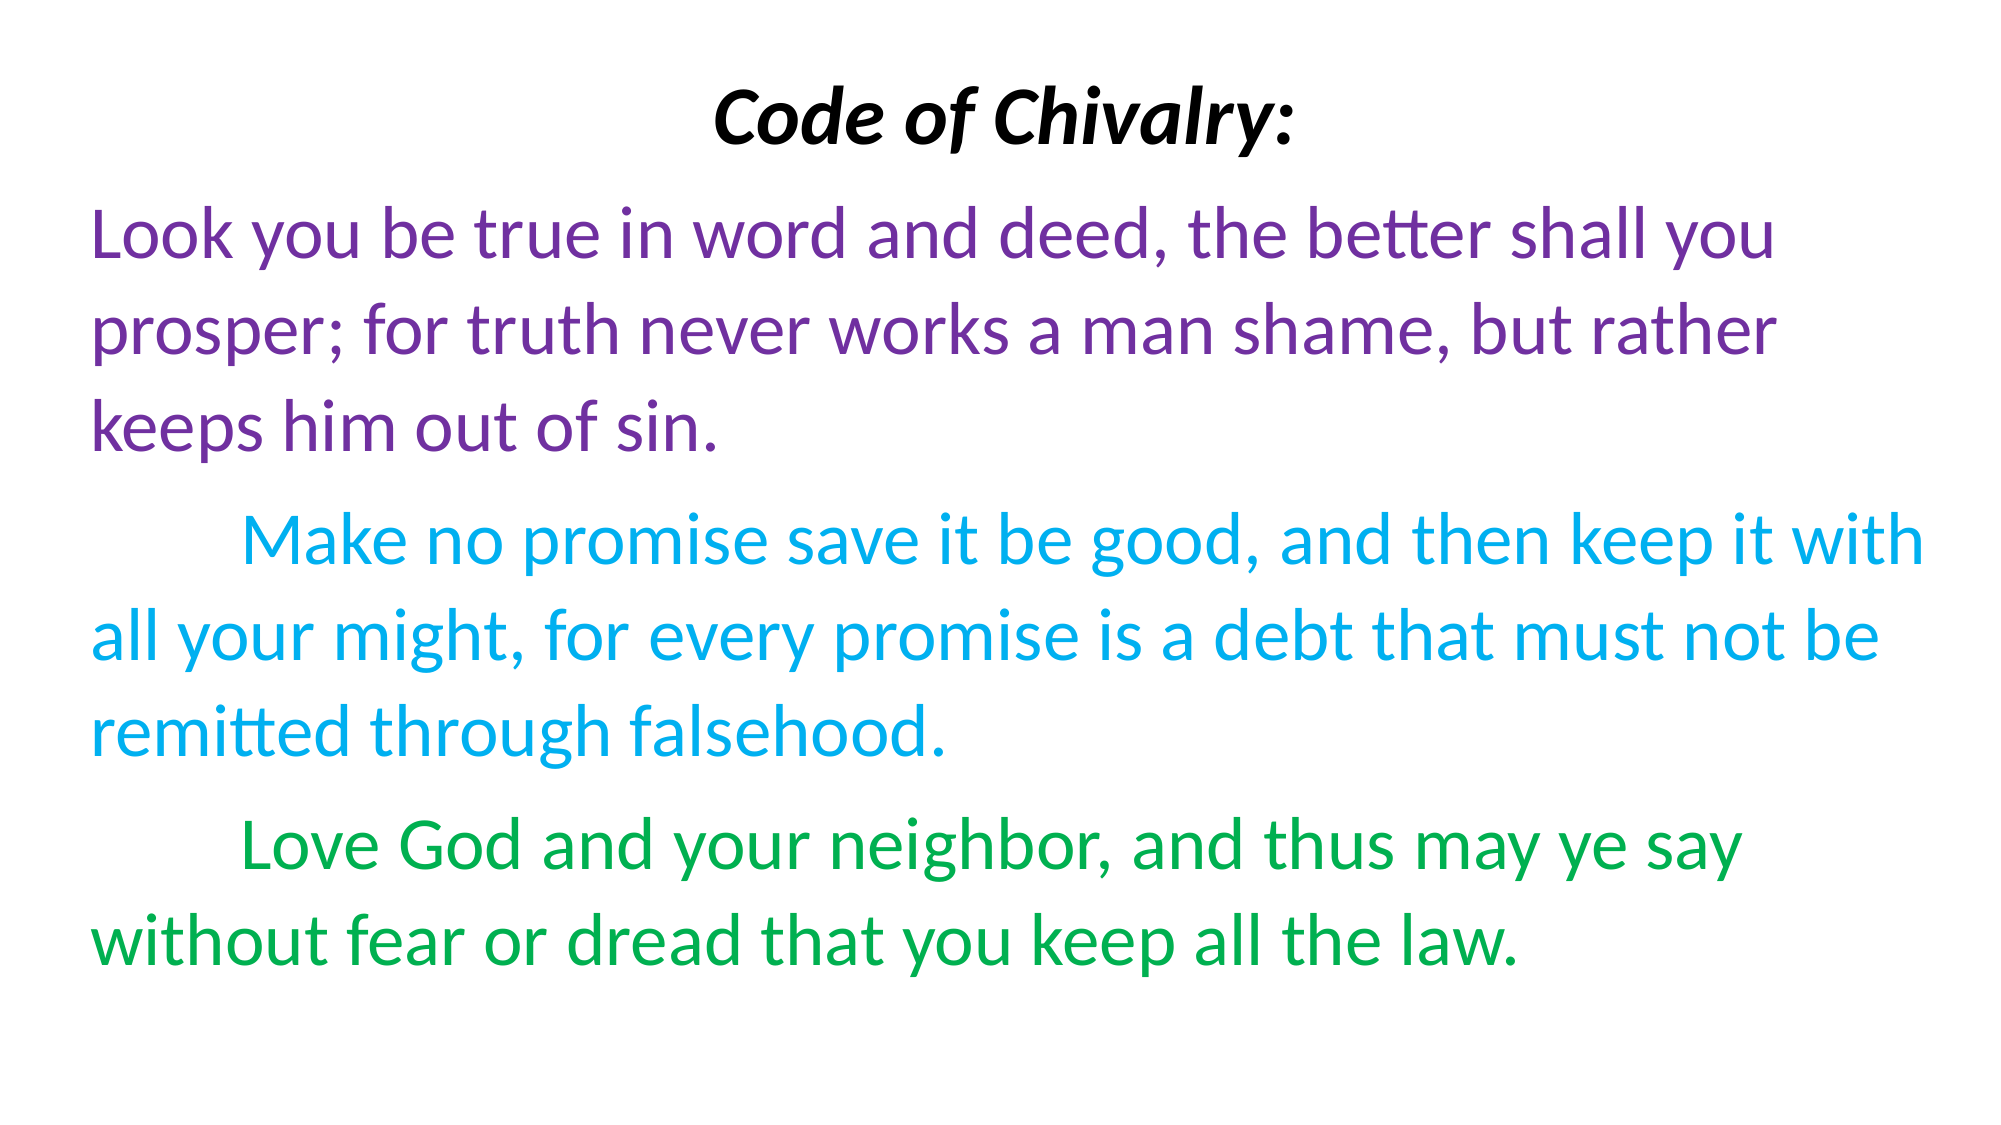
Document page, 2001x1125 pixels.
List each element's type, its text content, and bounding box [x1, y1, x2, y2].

text_box Code of Chivalry: Look you be true in word and deed, the better shall you prosper; for truth never works a man shame, but rather keeps him out of sin. Make no promise save it be good, and then keep it with all your might, for every promise is a debt that must not be remitted through falsehood. Love God and your neighbor, and thus may ye say without fear or dread that you keep all the law. [0, 46, 1955, 998]
